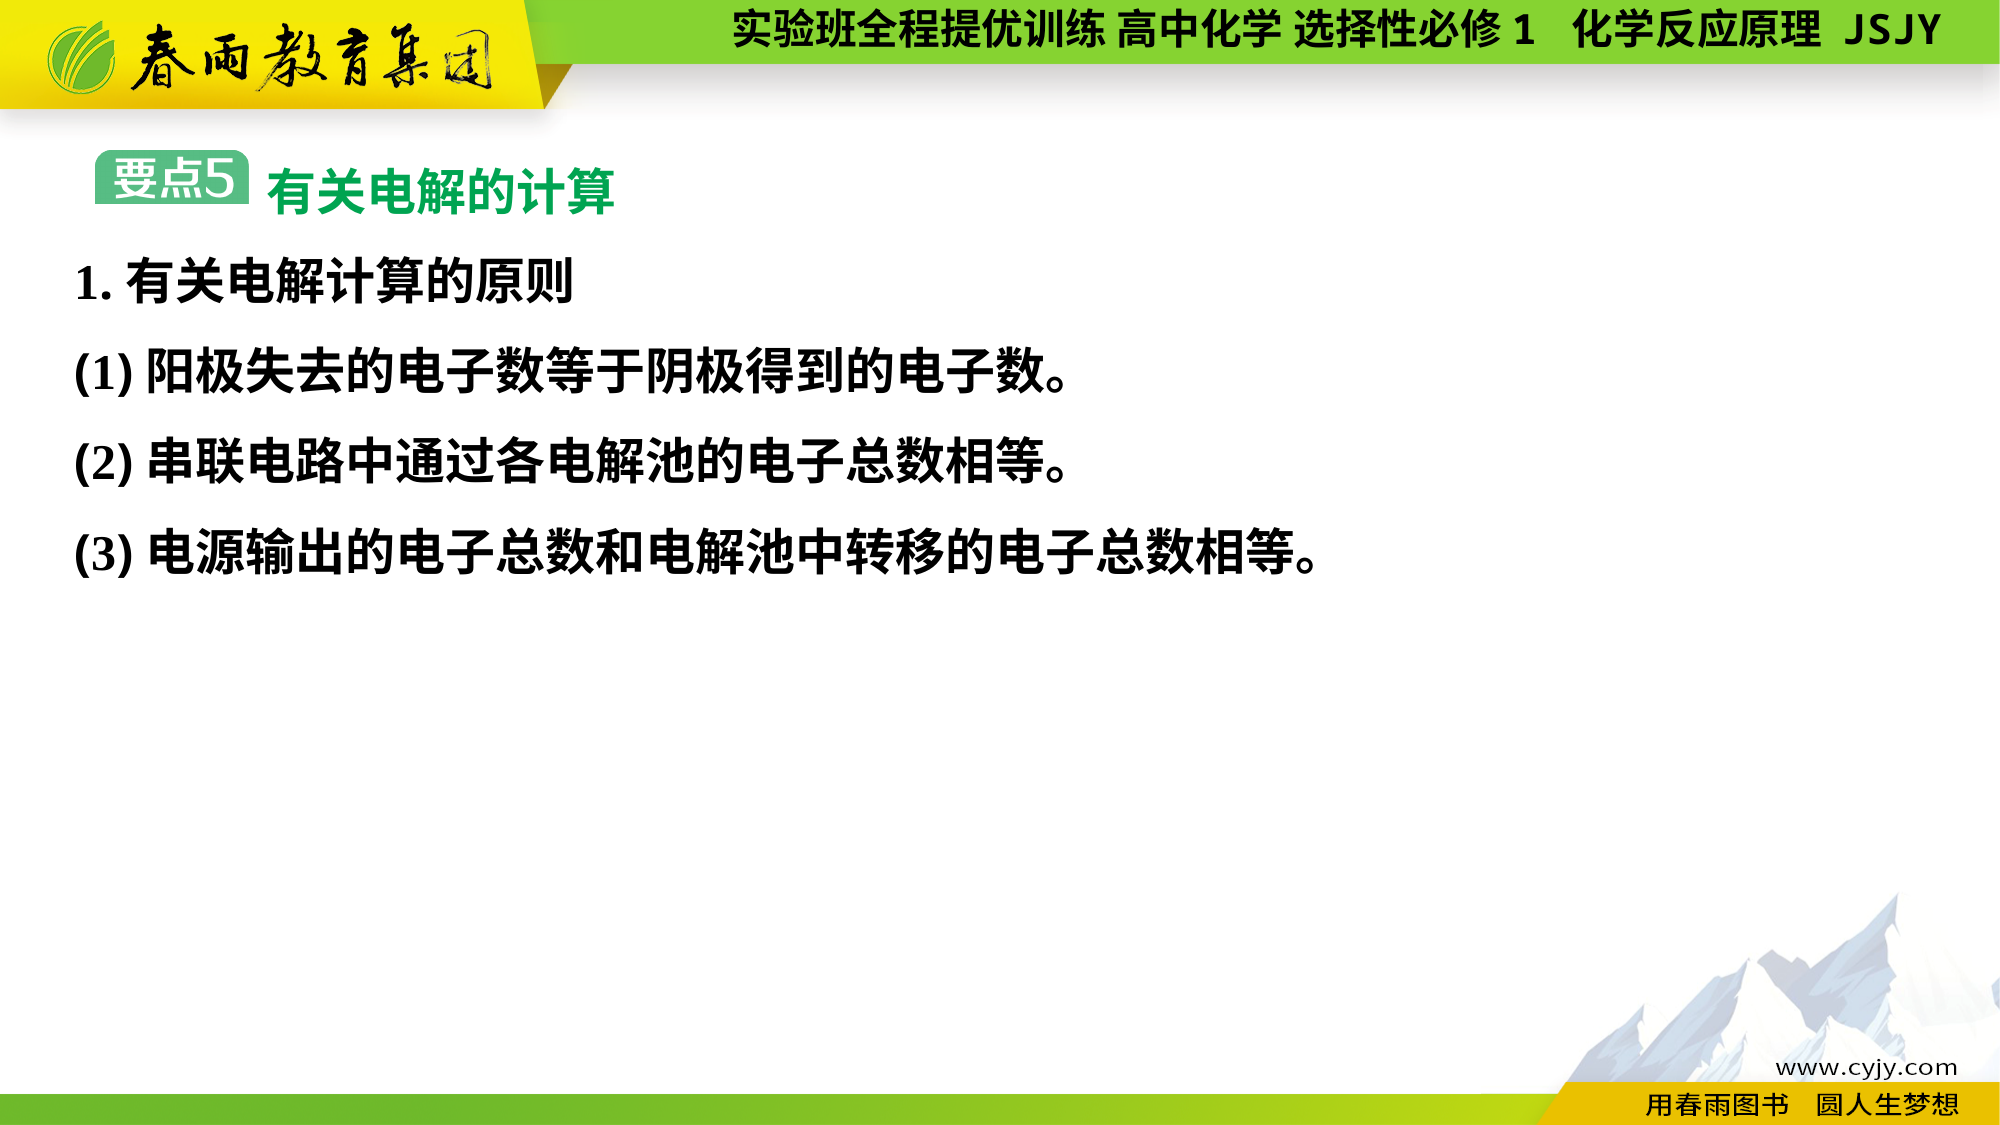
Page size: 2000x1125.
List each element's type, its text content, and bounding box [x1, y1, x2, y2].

list 有关电解的计算 1.有关电解计算的原则 (1)阳极失去的电子数等于阴极得到的电子数。 (2)串联电路中通过各电解池的电子总数相等。 (3)电源输出的电子总数和电解池中转移的电子总数相等。 [59, 122, 1944, 581]
picture [0, 0, 2000, 1125]
